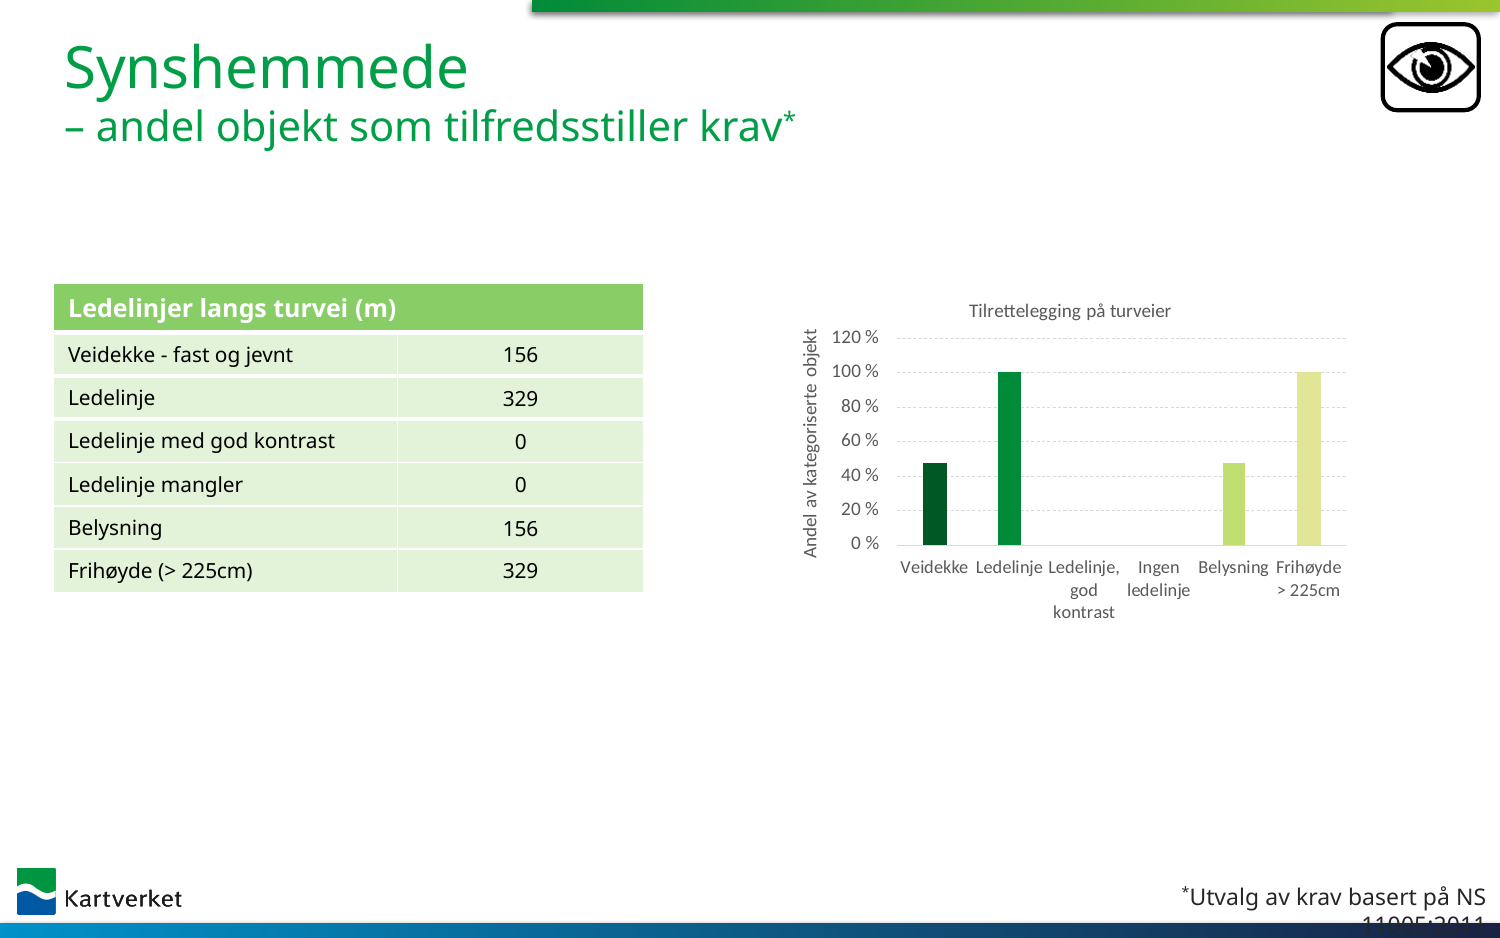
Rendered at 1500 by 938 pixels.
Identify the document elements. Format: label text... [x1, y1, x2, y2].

picture [791, 291, 1349, 630]
table_cell Frihøyde (> 225cm) [54, 550, 397, 592]
table_cell Ledelinje mangler [54, 463, 397, 505]
table_cell Veidekke - fast og jevnt [54, 335, 397, 374]
text_box Synshemmede – andel objekt som tilfredsstiller krav* [49, 24, 1431, 158]
table_cell Ledelinje [54, 378, 397, 417]
table_cell 0 [398, 421, 643, 462]
table_cell 329 [398, 378, 643, 417]
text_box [1382, 24, 1480, 111]
table_cell 0 [398, 463, 643, 505]
table_cell 156 [398, 335, 643, 374]
table_cell 156 [398, 507, 643, 548]
table_cell Ledelinje med god kontrast [54, 421, 397, 462]
text_box *Utvalg av krav basert på NS 11005:2011 [1068, 873, 1500, 938]
table_cell Belysning [54, 507, 397, 548]
table_cell 329 [398, 550, 643, 592]
table_header Ledelinjer langs turvei (m) [54, 284, 643, 330]
